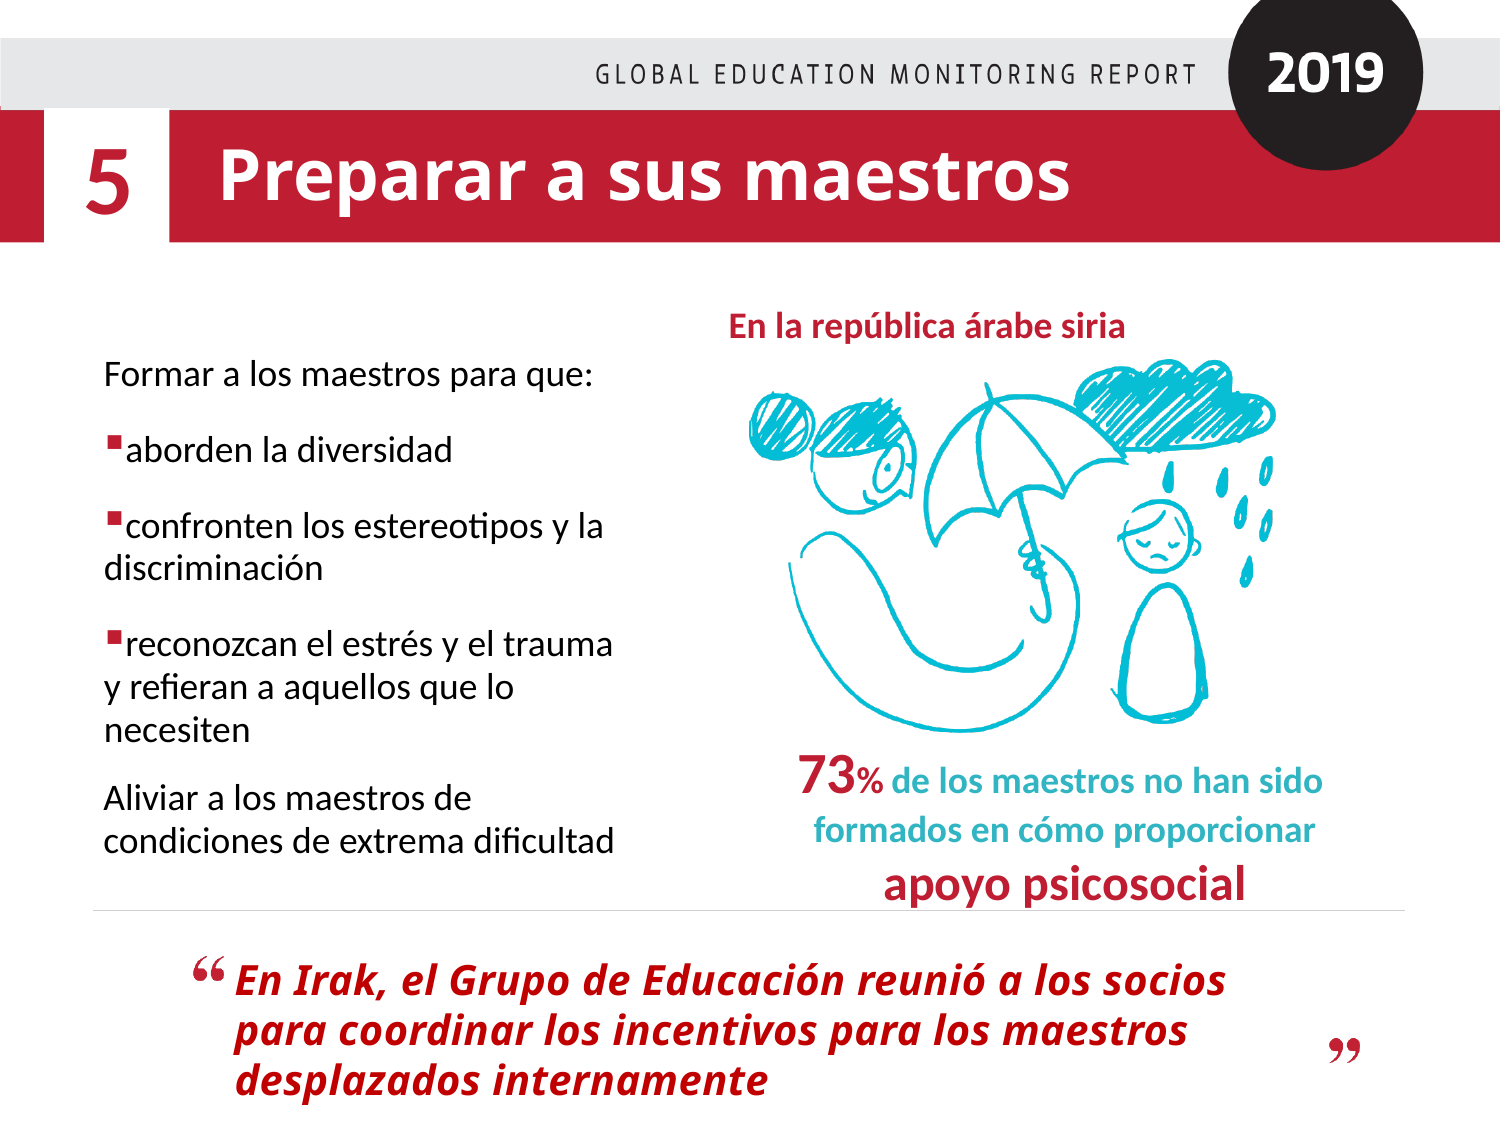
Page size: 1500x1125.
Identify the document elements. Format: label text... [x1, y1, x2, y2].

text_box 73% de los maestros no han sido formados en cómo proporcionar apoyo psicosocial [642, 728, 1488, 918]
text_box En la república árabe siria [713, 293, 1340, 354]
text_box Aliviar a los maestros de condiciones de extrema dificultad [88, 769, 663, 876]
text_box 5 [48, 107, 170, 242]
picture [0, 0, 1500, 186]
list Formar a los maestros para que: aborden la diversidad confronten los estereotipos y la discriminación reconozcan el estrés y el trauma y refieran a aquellos que lo necesiten [89, 344, 632, 717]
text_box Preparar a sus maestros [203, 131, 1351, 251]
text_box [193, 946, 1360, 1114]
picture [748, 359, 1276, 733]
